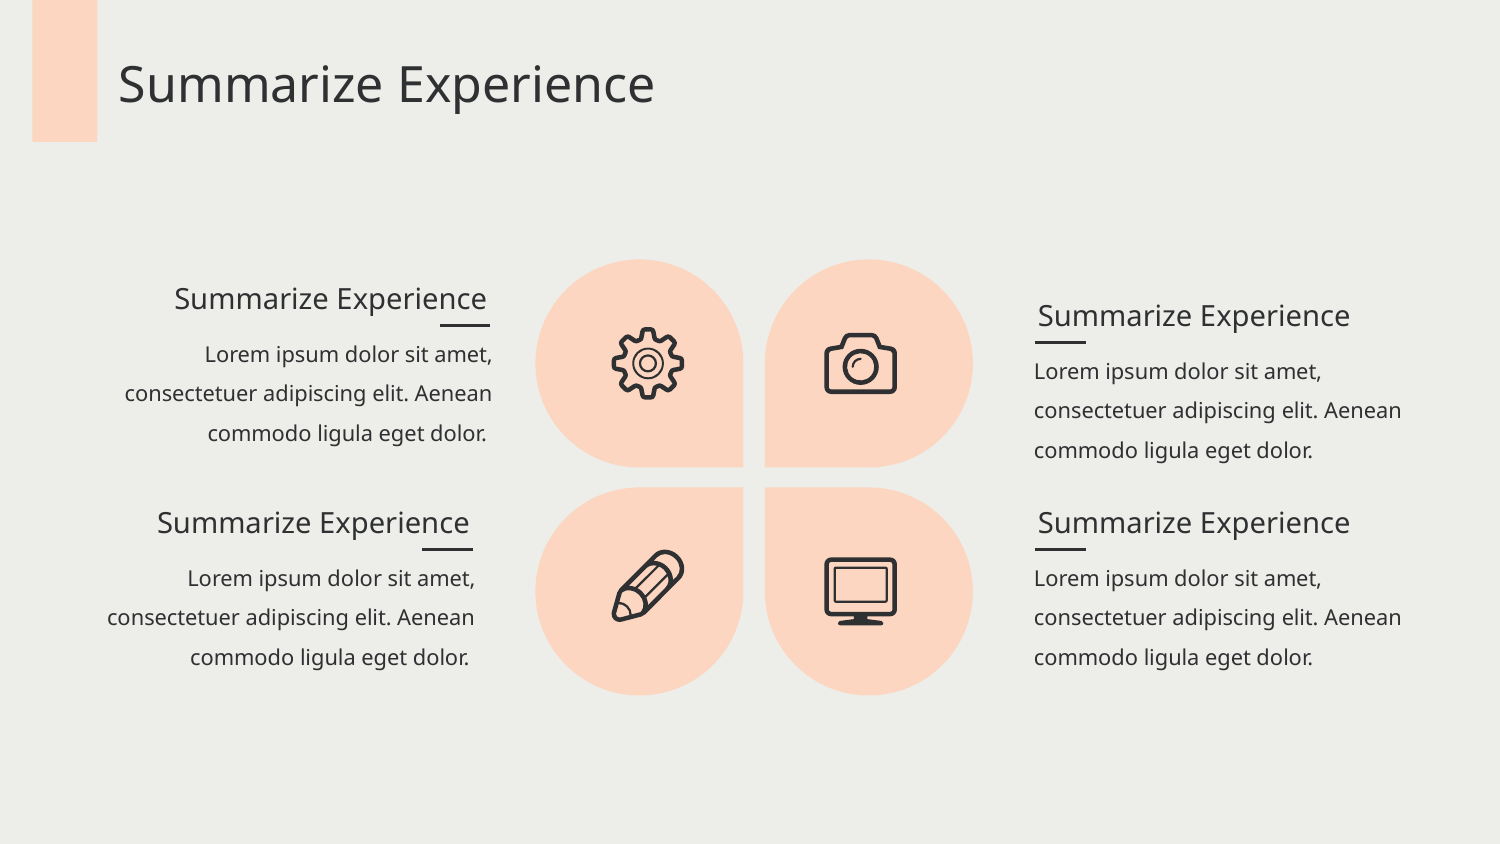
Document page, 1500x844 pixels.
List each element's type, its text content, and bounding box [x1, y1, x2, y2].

text_box Lorem ipsum dolor sit amet, consectetuer adipiscing elit. Aenean commodo ligula eget dolor. [79, 543, 491, 677]
text_box [611, 549, 685, 622]
text_box Summarize Experience [104, 44, 671, 120]
text_box Lorem ipsum dolor sit amet, consectetuer adipiscing elit. Aenean commodo ligula eget dolor. [1019, 337, 1430, 470]
text_box Lorem ipsum dolor sit amet, consectetuer adipiscing elit. Aenean commodo ligula eget dolor. [1019, 543, 1430, 677]
text_box Summarize Experience [1023, 290, 1366, 341]
text_box Lorem ipsum dolor sit amet, consectetuer adipiscing elit. Aenean commodo ligula eget dolor. [97, 320, 508, 453]
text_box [611, 327, 685, 400]
text_box [763, 258, 974, 469]
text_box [824, 557, 897, 626]
text_box [534, 486, 745, 697]
text_box Summarize Experience [142, 497, 485, 547]
text_box [31, 0, 98, 143]
text_box Summarize Experience [159, 273, 503, 323]
text_box Summarize Experience [1023, 497, 1366, 547]
text_box [534, 258, 745, 469]
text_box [824, 332, 897, 394]
text_box [763, 486, 974, 697]
